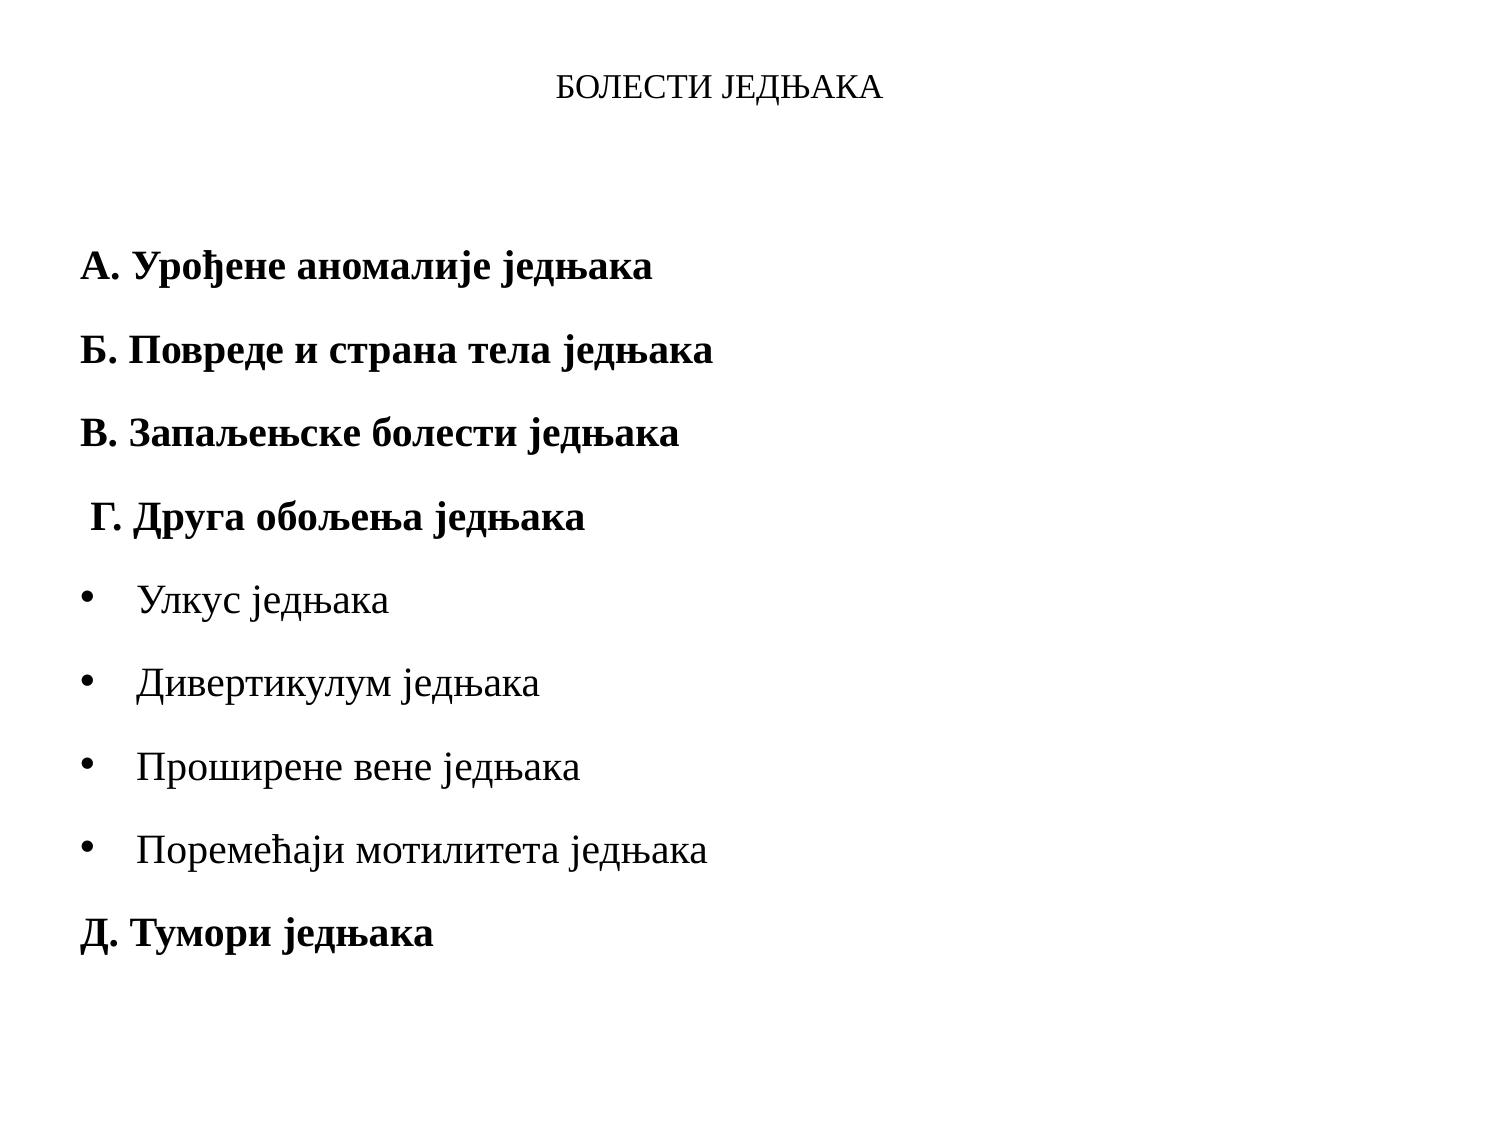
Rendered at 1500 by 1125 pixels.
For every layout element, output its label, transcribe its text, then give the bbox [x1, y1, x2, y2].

list А. Урођене аномалије једњака Б. Повреде и страна тела једњака В. Запаљењске болести једњака Г. Друга обољења једњака Улкус једњака Дивертикулум једњака Проширене вене једњака Поремећаји мотилитета једњака Д. Тумори једњака [64, 162, 1460, 1125]
title БОЛЕСТИ ЈЕДЊАКА [44, 0, 1395, 115]
